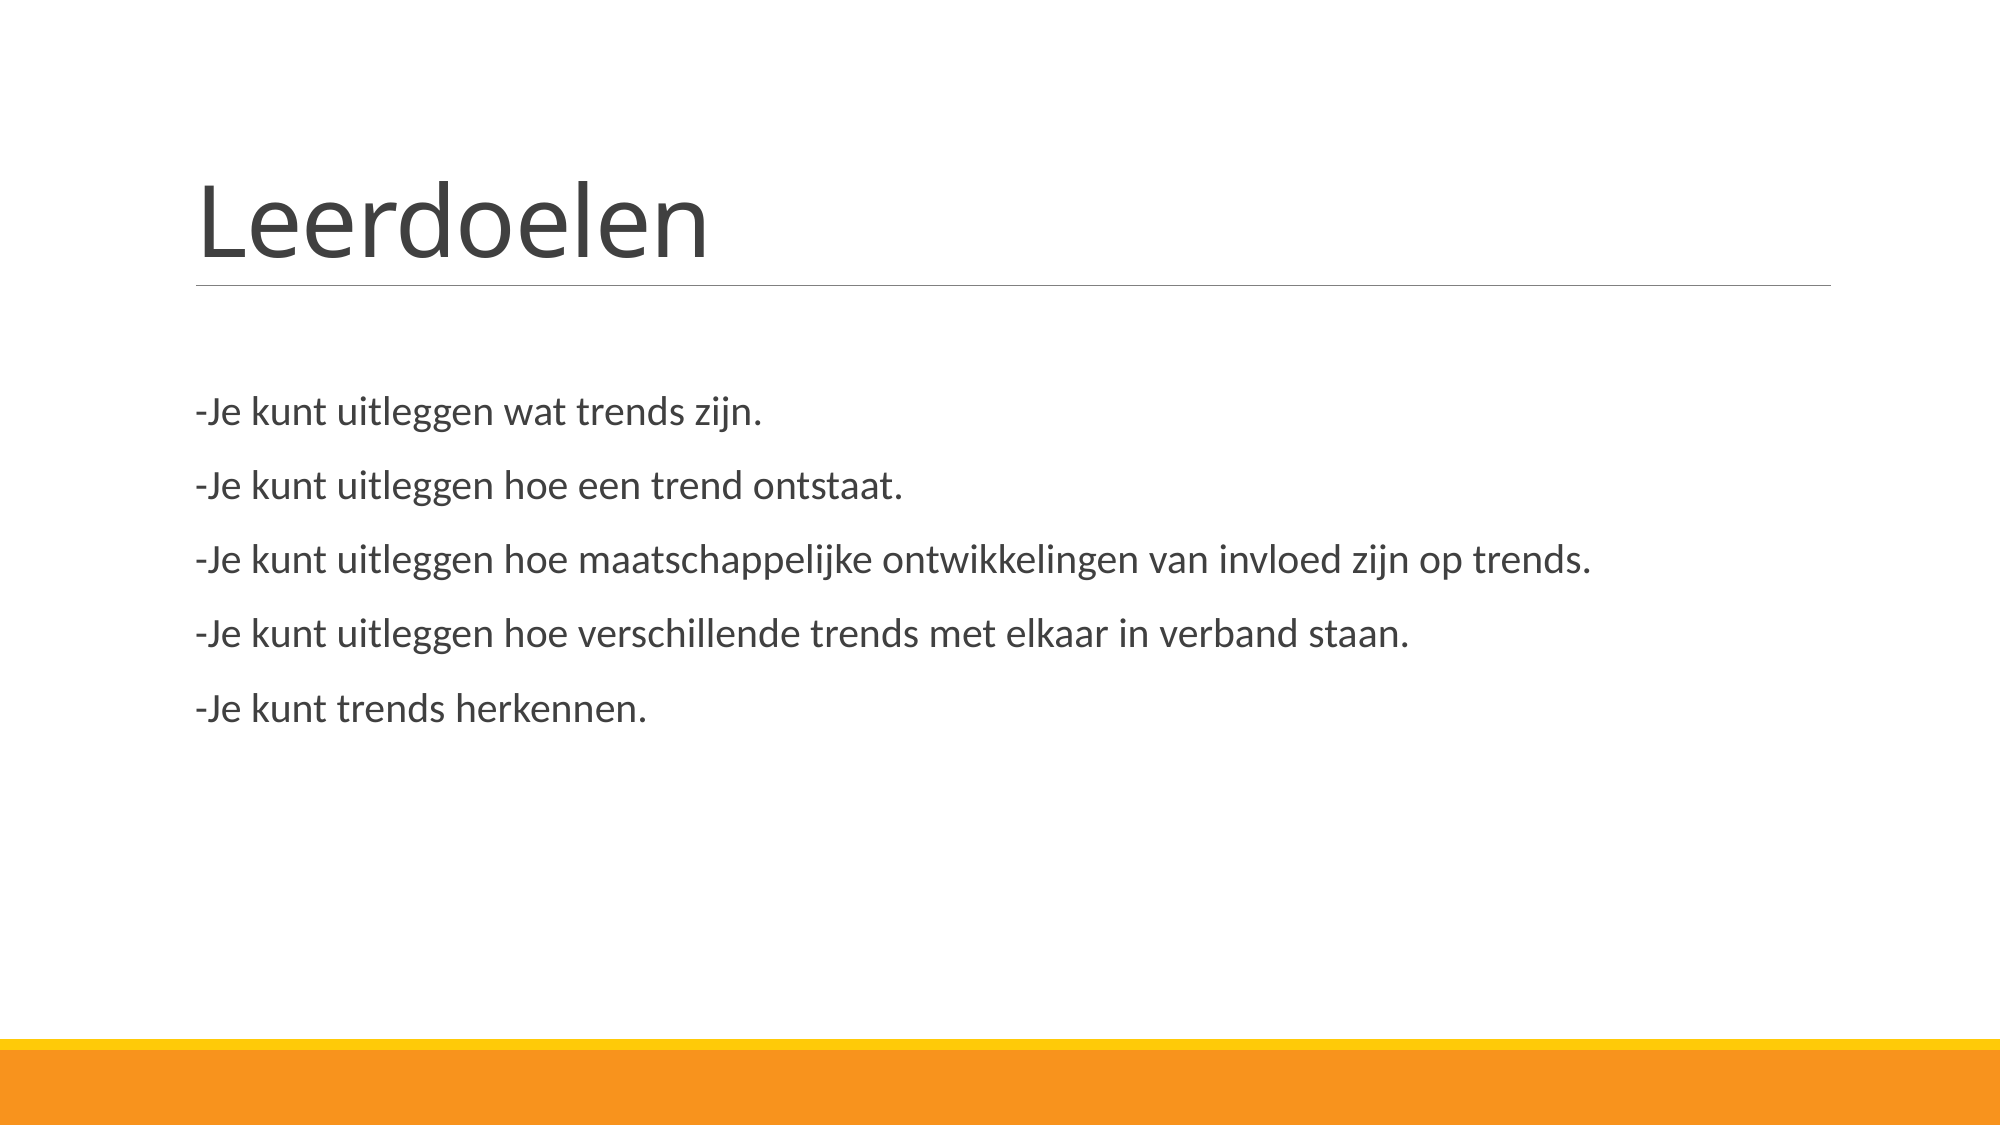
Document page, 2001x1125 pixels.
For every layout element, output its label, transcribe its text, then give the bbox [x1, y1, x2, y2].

list -Je kunt uitleggen wat trends zijn. -Je kunt uitleggen hoe een trend ontstaat. -Je kunt uitleggen hoe maatschappelijke ontwikkelingen van invloed zijn op trends. -Je kunt uitleggen hoe verschillende trends met elkaar in verband staan. -Je kunt trends herkennen. [180, 302, 1830, 963]
title Leerdoelen [180, 47, 1830, 285]
